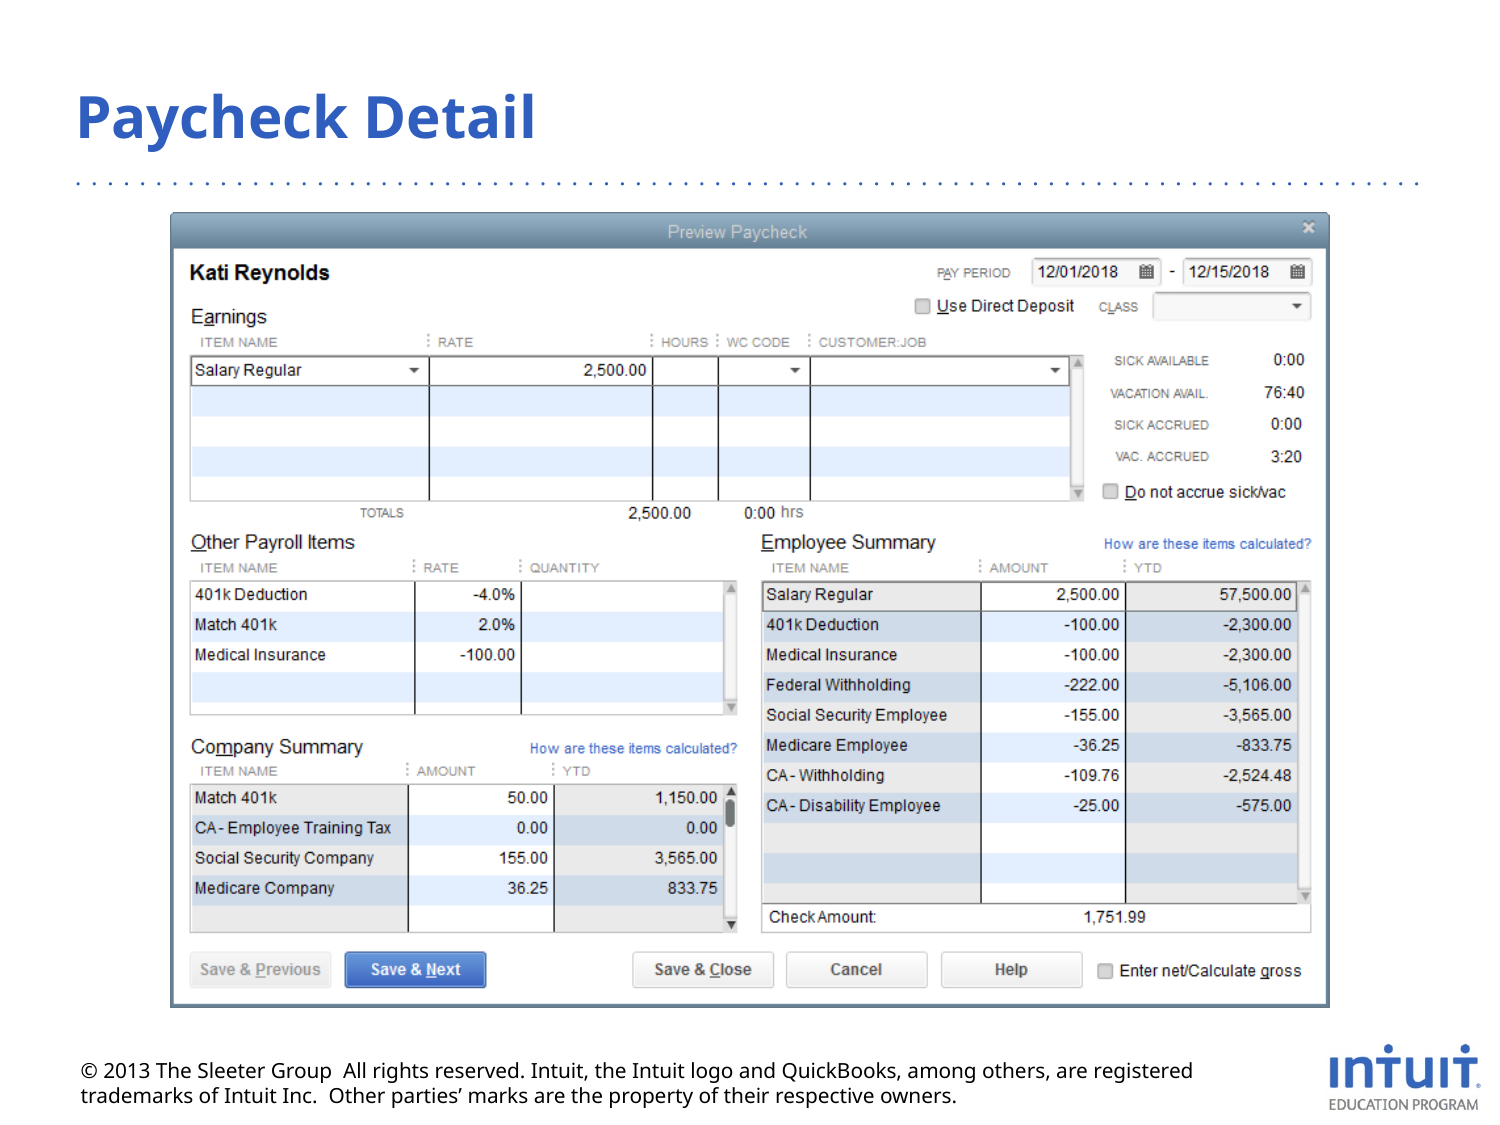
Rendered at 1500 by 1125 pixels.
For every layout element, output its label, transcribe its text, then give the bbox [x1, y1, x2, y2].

title Paycheck Detail [75, 50, 1350, 150]
picture [1325, 1039, 1485, 1116]
picture [170, 212, 1330, 1009]
